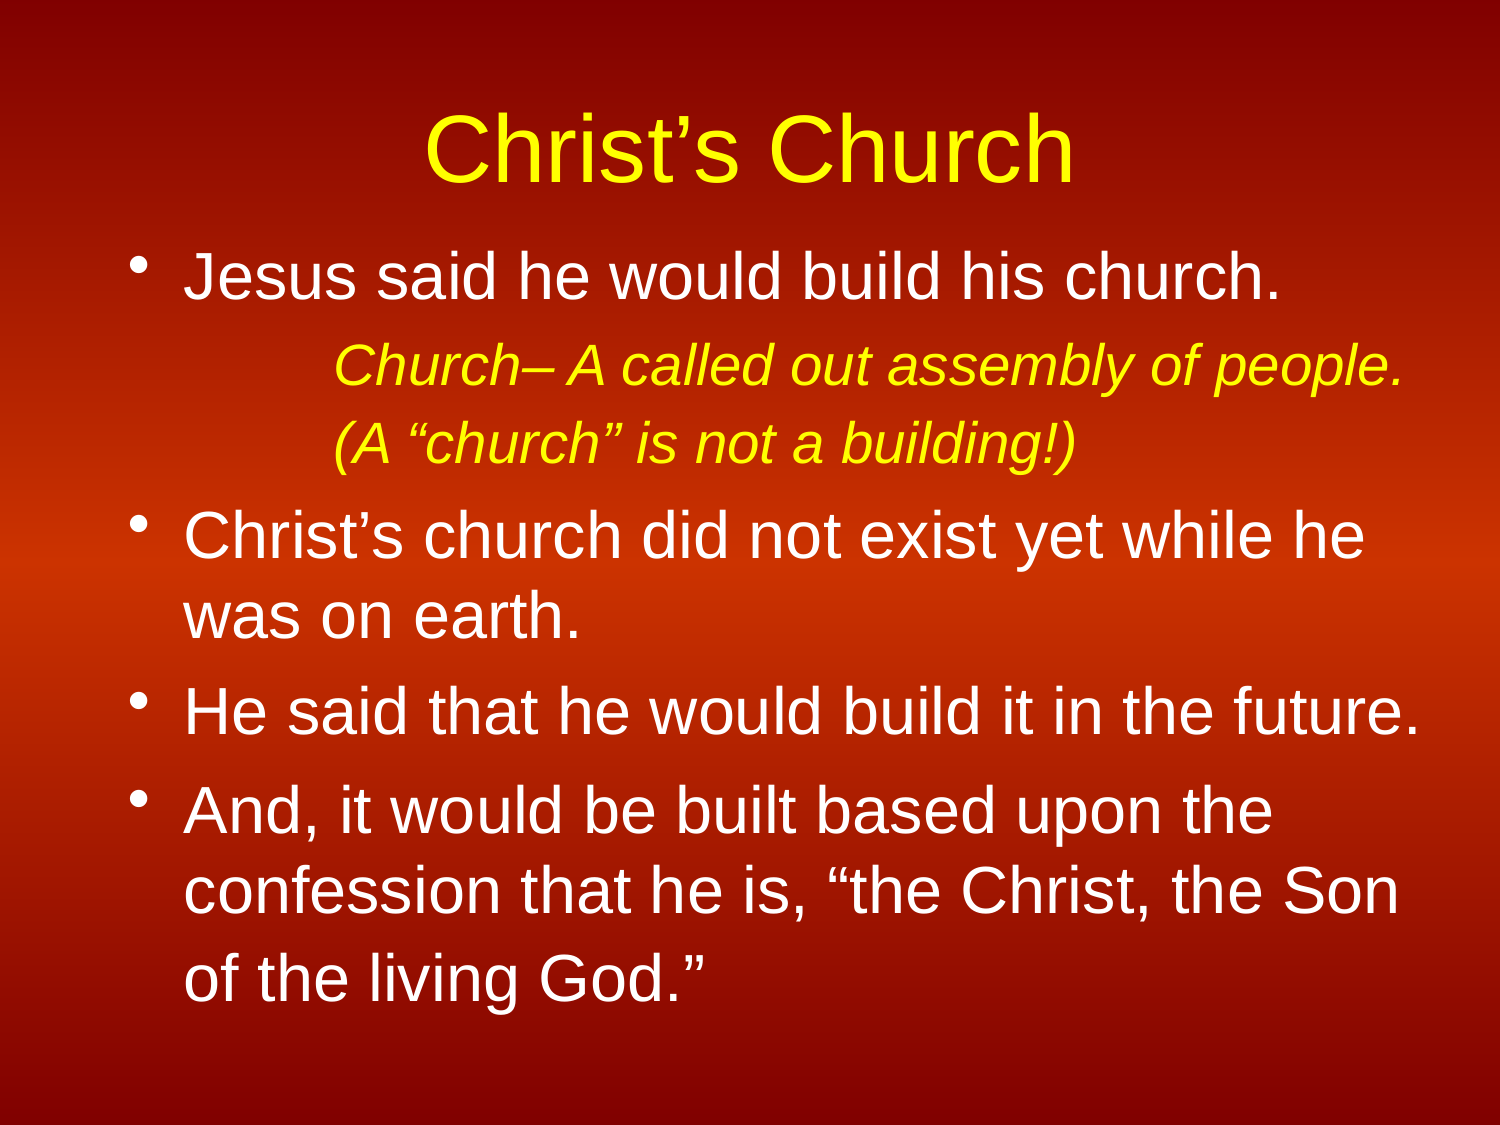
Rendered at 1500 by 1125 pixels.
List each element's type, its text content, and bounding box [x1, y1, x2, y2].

list Jesus said he would build his church. Church– A called out assembly of people. (A “church” is not a building!) Christ’s church did not exist yet while he was on earth. He said that he would build it in the future. And, it would be built based upon the confession that he is, “the Christ, the Son of the living God.” [112, 224, 1463, 1088]
title Christ’s Church [37, 50, 1463, 238]
